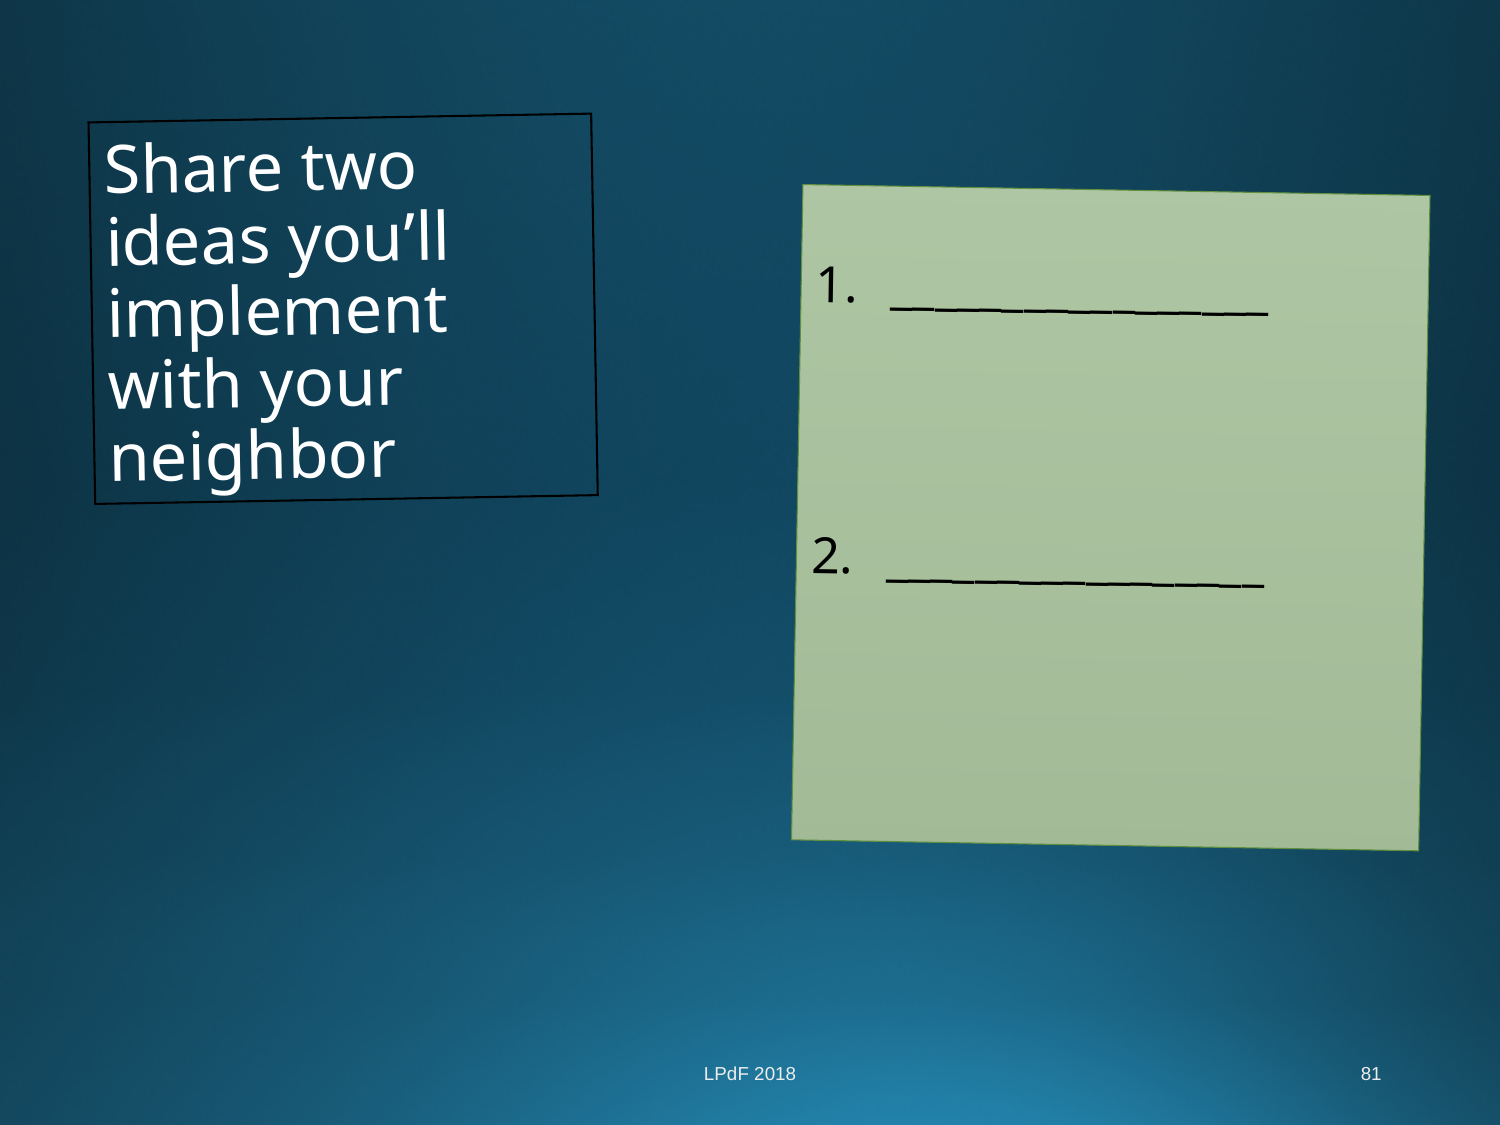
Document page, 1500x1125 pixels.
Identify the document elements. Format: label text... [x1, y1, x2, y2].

picture [0, 0, 1500, 1125]
footer LPdF 2018 [496, 1042, 1004, 1103]
title Share two ideas you’ll implement with your neighbor [87, 112, 599, 505]
slide_number 81 [1059, 1042, 1397, 1103]
list _________________ _________________ [790, 184, 1431, 852]
